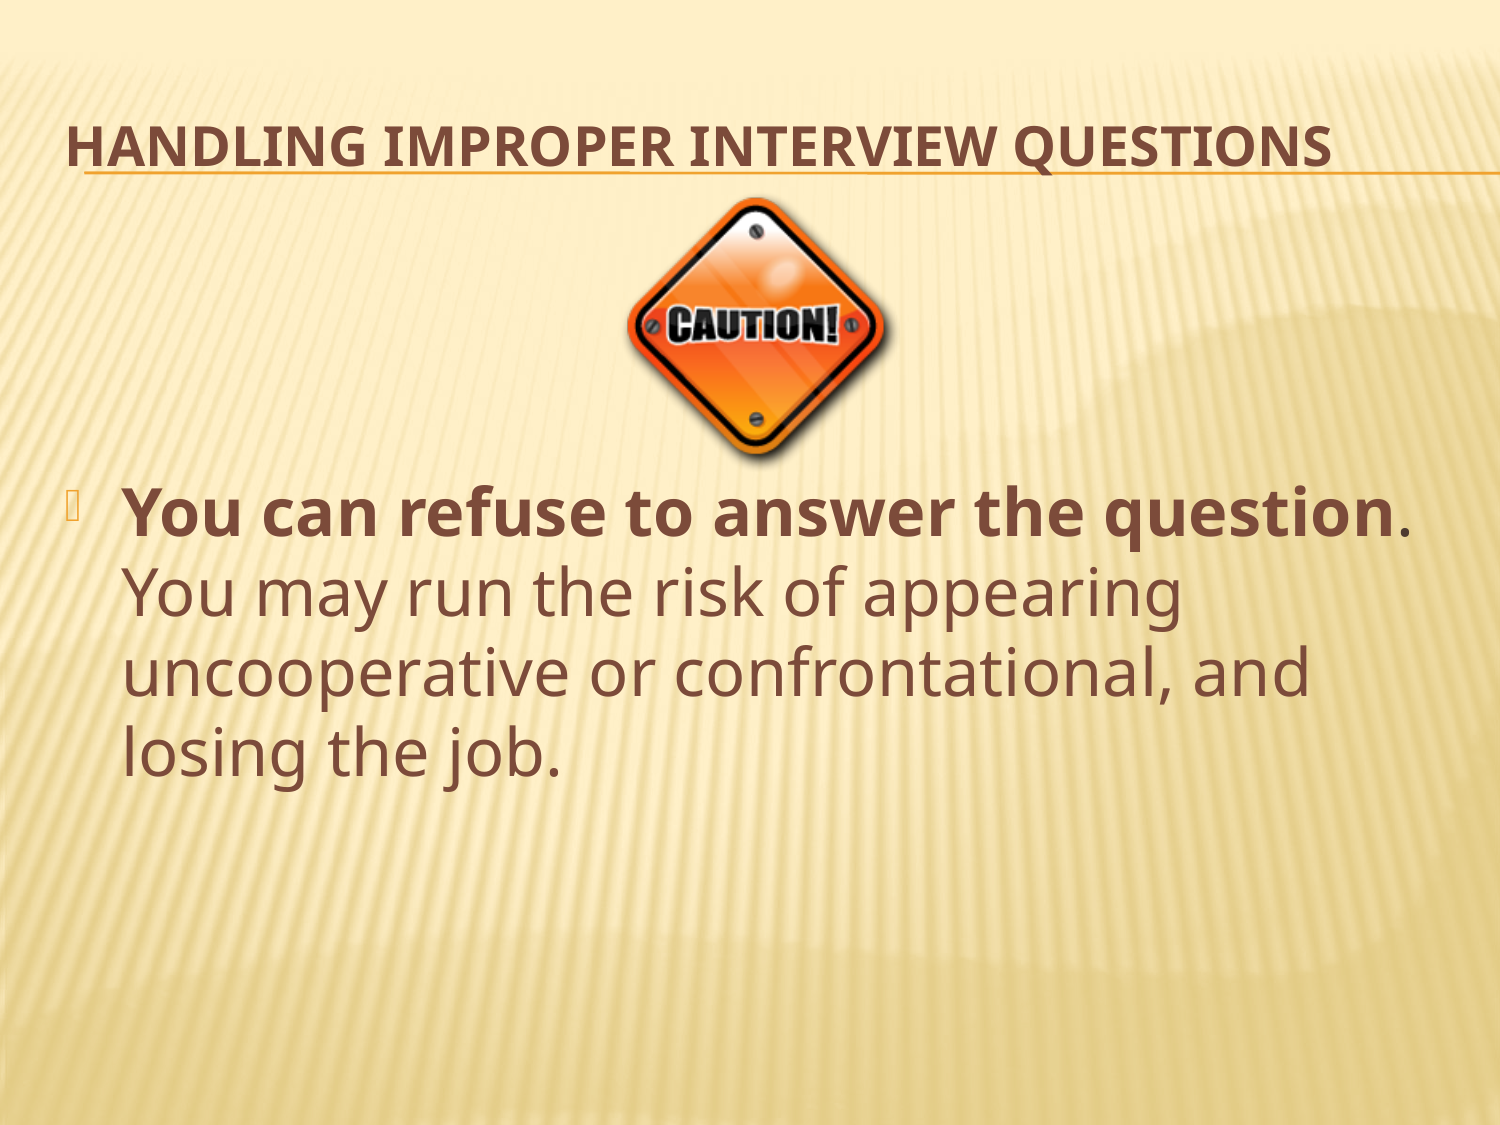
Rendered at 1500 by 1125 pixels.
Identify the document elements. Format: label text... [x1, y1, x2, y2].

list You can refuse to answer the question. You may run the risk of appearing uncooperative or confrontational, and losing the job. [50, 462, 1475, 998]
picture [612, 187, 901, 476]
title Handling Improper Interview Questions [50, 75, 1475, 213]
